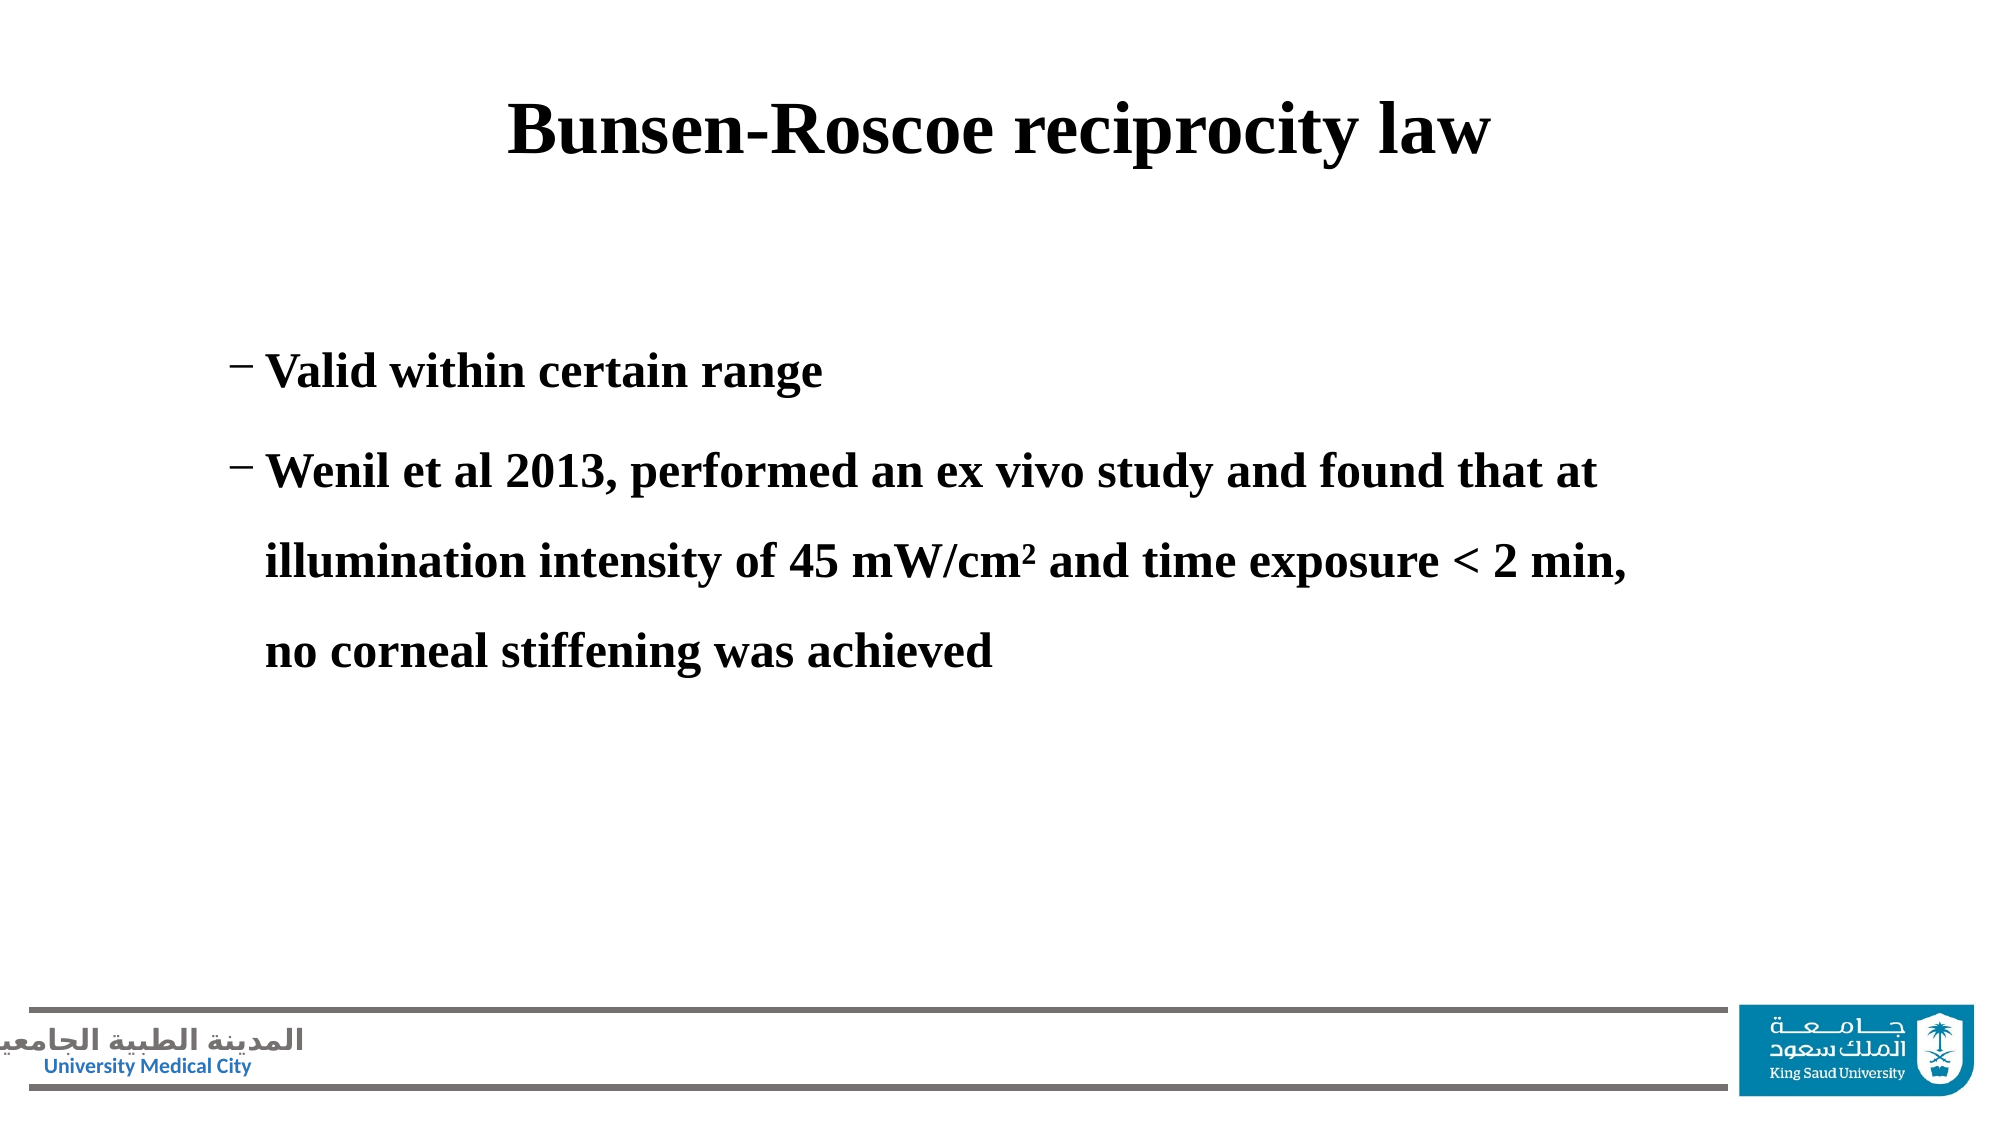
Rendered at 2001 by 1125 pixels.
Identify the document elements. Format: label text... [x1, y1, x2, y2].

list Valid within certain range Wenil et al 2013, performed an ex vivo study and found that at illumination intensity of 45 mW/cm² and time exposure < 2 min, no corneal stiffening was achieved [137, 299, 1863, 1014]
text_box المدينة الطبية الجامعية [0, 1014, 331, 1044]
title Bunsen-Roscoe reciprocity law [137, 59, 1863, 200]
text_box University Medical City [0, 1044, 331, 1086]
picture [1737, 1002, 1976, 1099]
